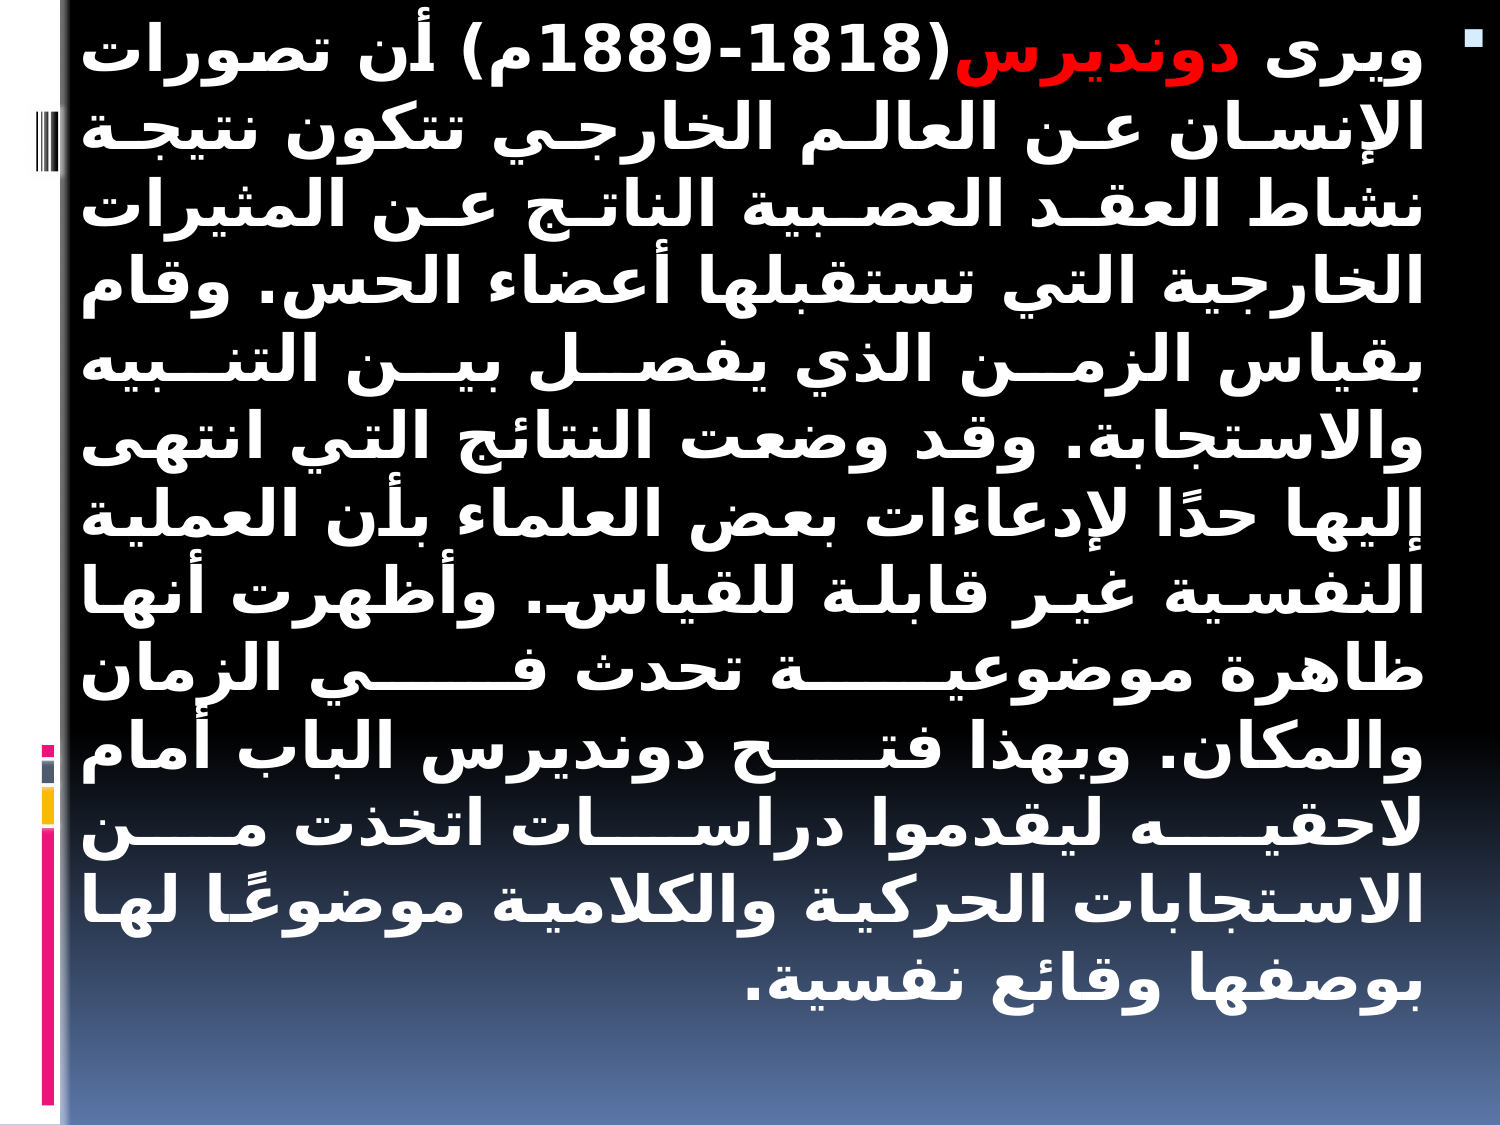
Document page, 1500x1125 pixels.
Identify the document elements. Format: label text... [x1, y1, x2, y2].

list ويرى دونديرس(1818-1889م) أن تصورات الإنسان عن العالم الخارجي تتكون نتيجة نشاط العقد العصبية الناتج عن المثيرات الخارجية التي تستقبلها أعضاء الحس. وقام بقياس الزمن الذي يفصل بين التنبيه والاستجابة. وقد وضعت النتائج التي انتهى إليها حدًا لإدعاءات بعض العلماء بأن العملية النفسية غير قابلة للقياس. وأظهرت أنها ظاهرة موضوعية تحدث في الزمان والمكان. وبهذا فتح دونديرس الباب أمام لاحقيه ليقدموا دراسات اتخذت من الاستجابات الحركية والكلامية موضوعًا لها بوصفها وقائع نفسية. [64, 0, 1500, 1094]
